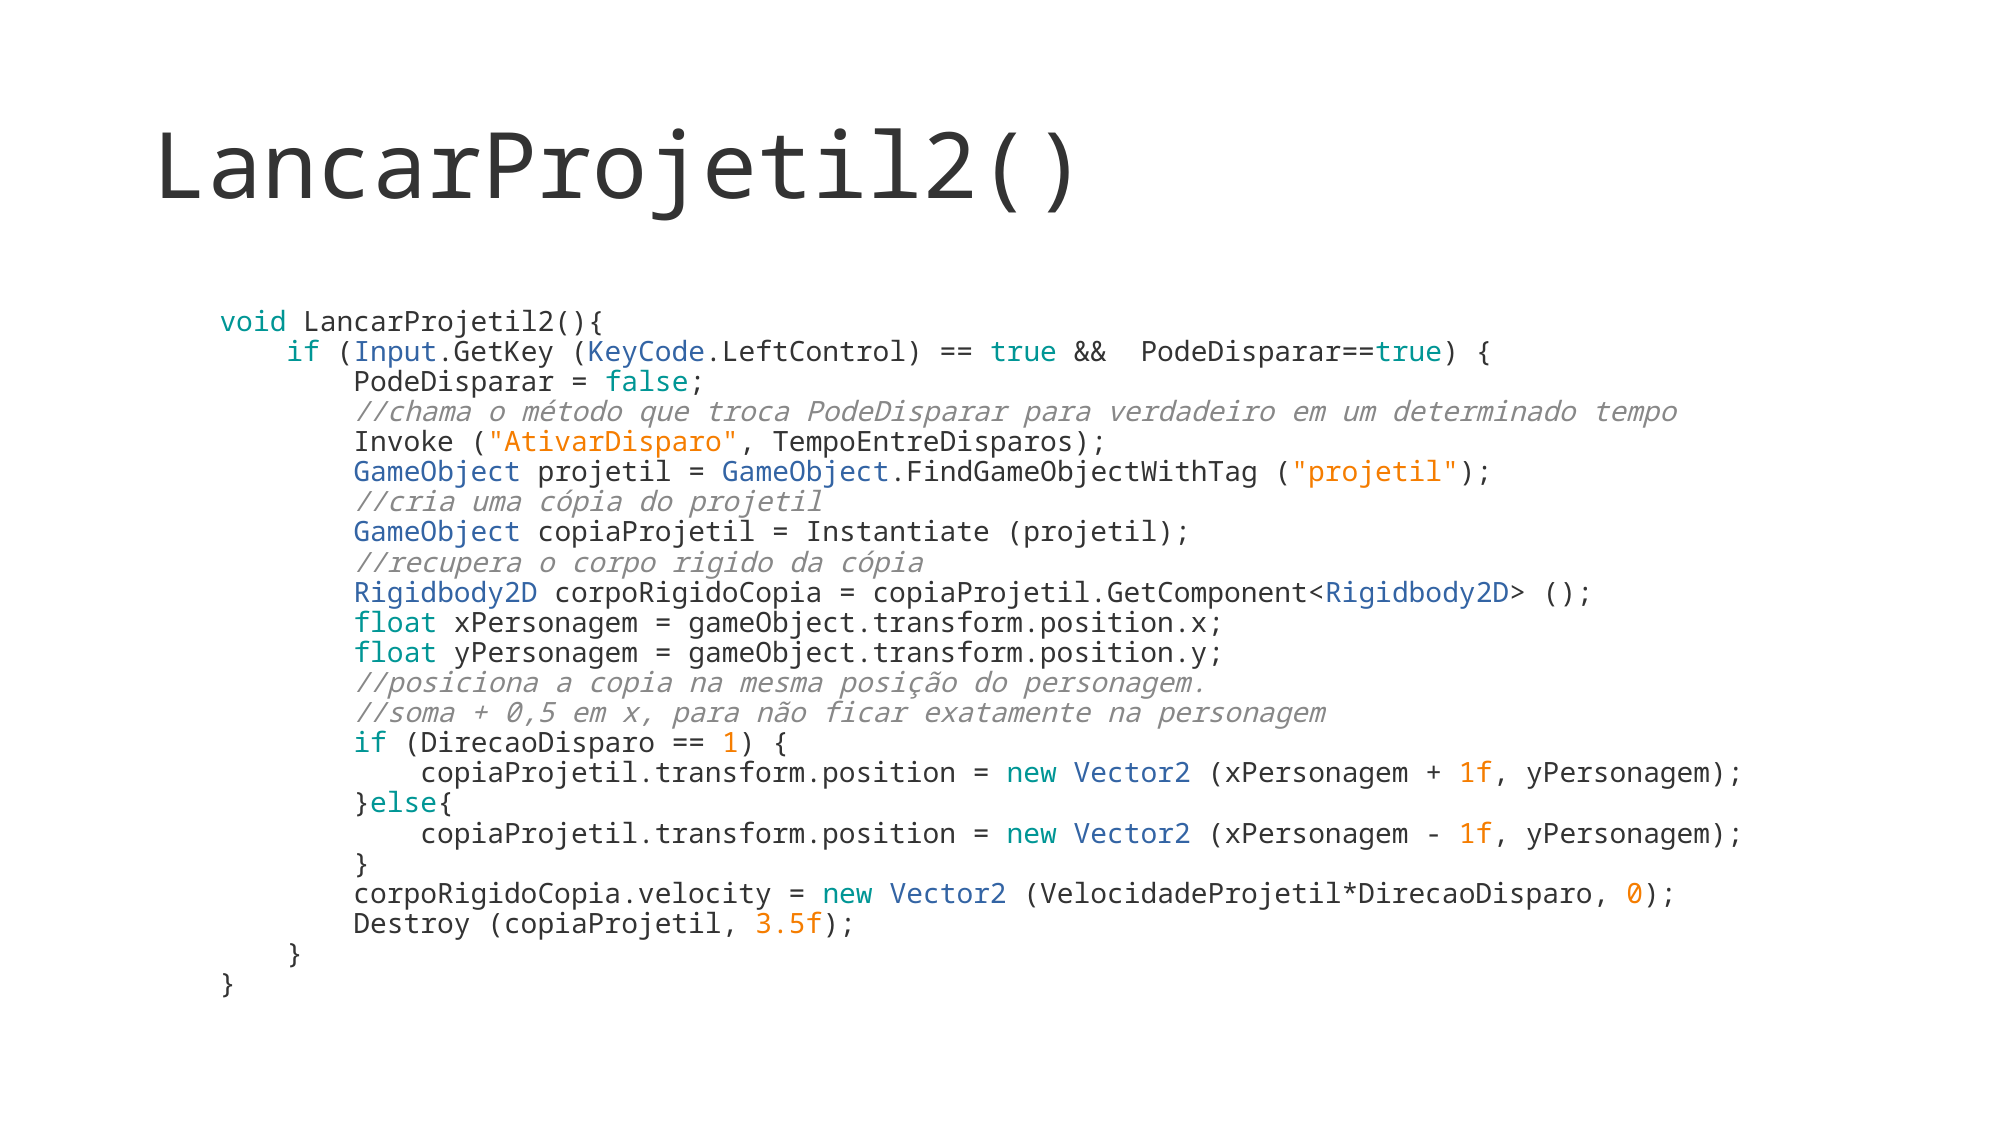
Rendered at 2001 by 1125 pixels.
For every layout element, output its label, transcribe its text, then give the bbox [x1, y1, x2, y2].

title LancarProjetil2() [137, 59, 1863, 278]
list void LancarProjetil2(){ if (Input.GetKey (KeyCode.LeftControl) == true && PodeDisparar==true) { PodeDisparar = false; //chama o método que troca PodeDisparar para verdadeiro em um determinado tempo Invoke ("AtivarDisparo", TempoEntreDisparos); GameObject projetil = GameObject.FindGameObjectWithTag ("projetil"); //cria uma cópia do projetil GameObject copiaProjetil = Instantiate (projetil); //recupera o corpo rigido da cópia Rigidbody2D corpoRigidoCopia = copiaProjetil.GetComponent<Rigidbody2D> (); float xPersonagem = gameObject.transform.position.x; float yPersonagem = gameObject.transform.position.y; //posiciona a copia na mesma posição do personagem. //soma + 0,5 em x, para não ficar exatamente na personagem if (DirecaoDisparo == 1) { copiaProjetil.transform.position = new Vector2 (xPersonagem + 1f, yPersonagem); }else{ copiaProjetil.transform.position = new Vector2 (xPersonagem - 1f, yPersonagem); } corpoRigidoCopia.velocity = new Vector2 (VelocidadeProjetil*DirecaoDisparo, 0); Destroy (copiaProjetil, 3.5f); } } [137, 299, 1863, 1014]
